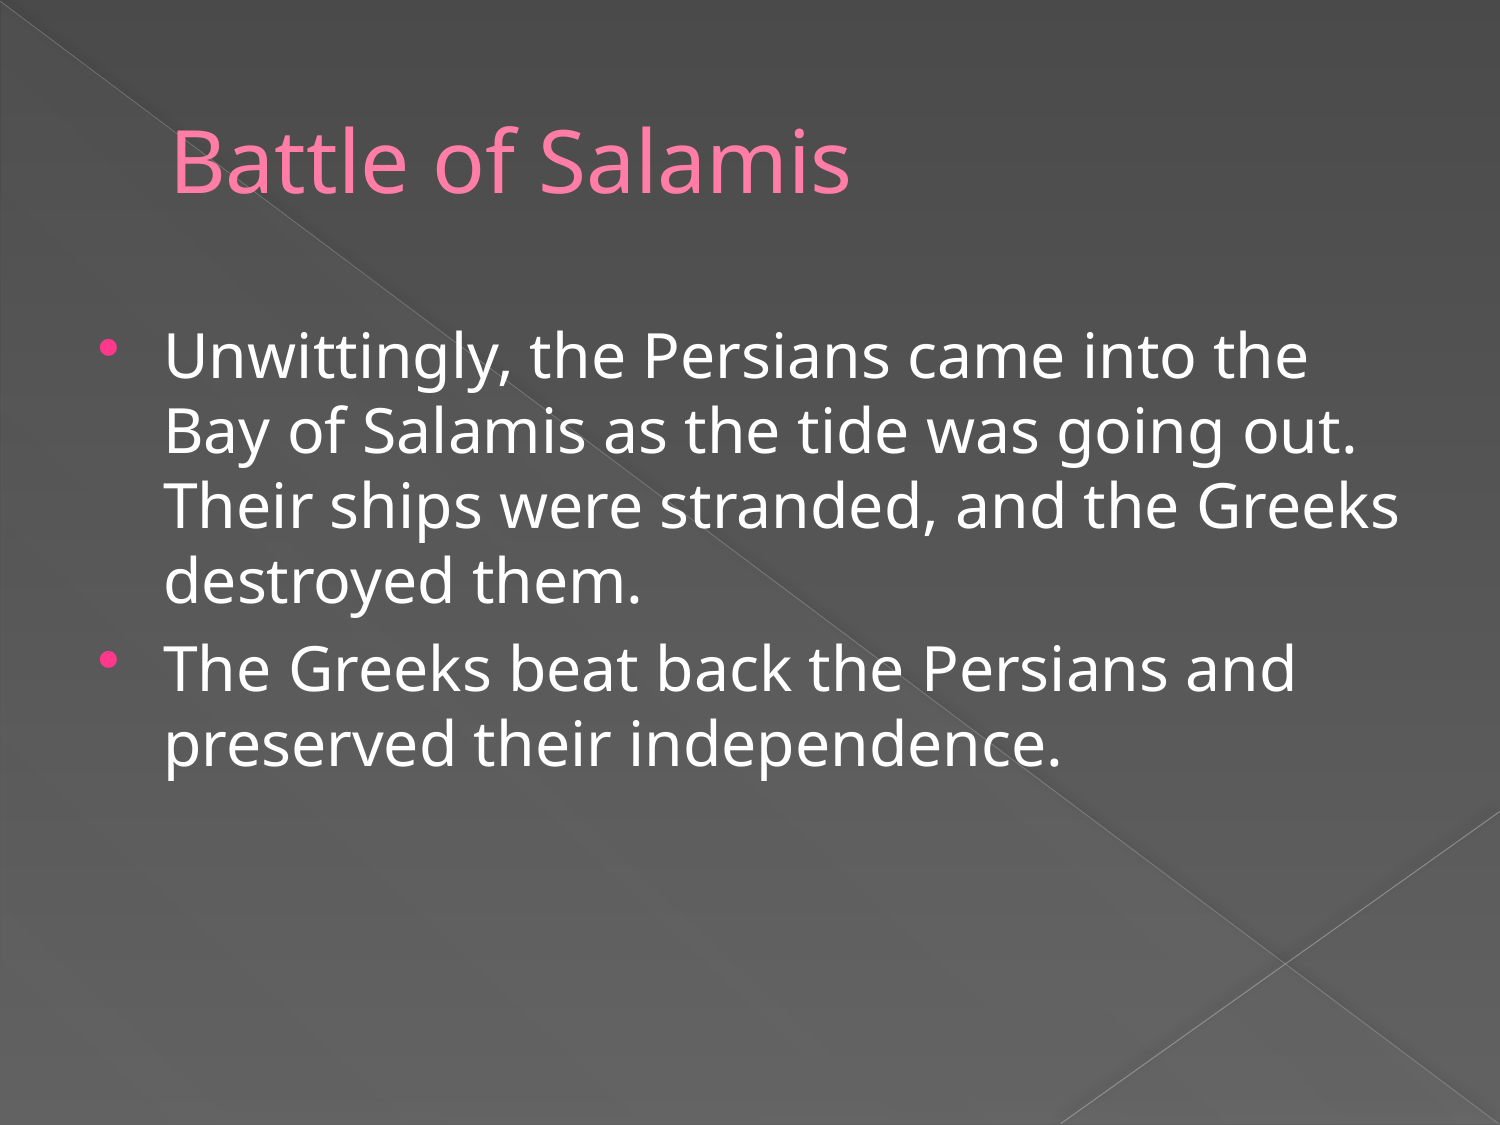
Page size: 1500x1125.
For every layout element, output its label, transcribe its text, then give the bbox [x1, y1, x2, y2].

title Battle of Salamis [75, 43, 1425, 274]
list Unwittingly, the Persians came into the Bay of Salamis as the tide was going out. Their ships were stranded, and the Greeks destroyed them. The Greeks beat back the Persians and preserved their independence. [75, 308, 1425, 1059]
